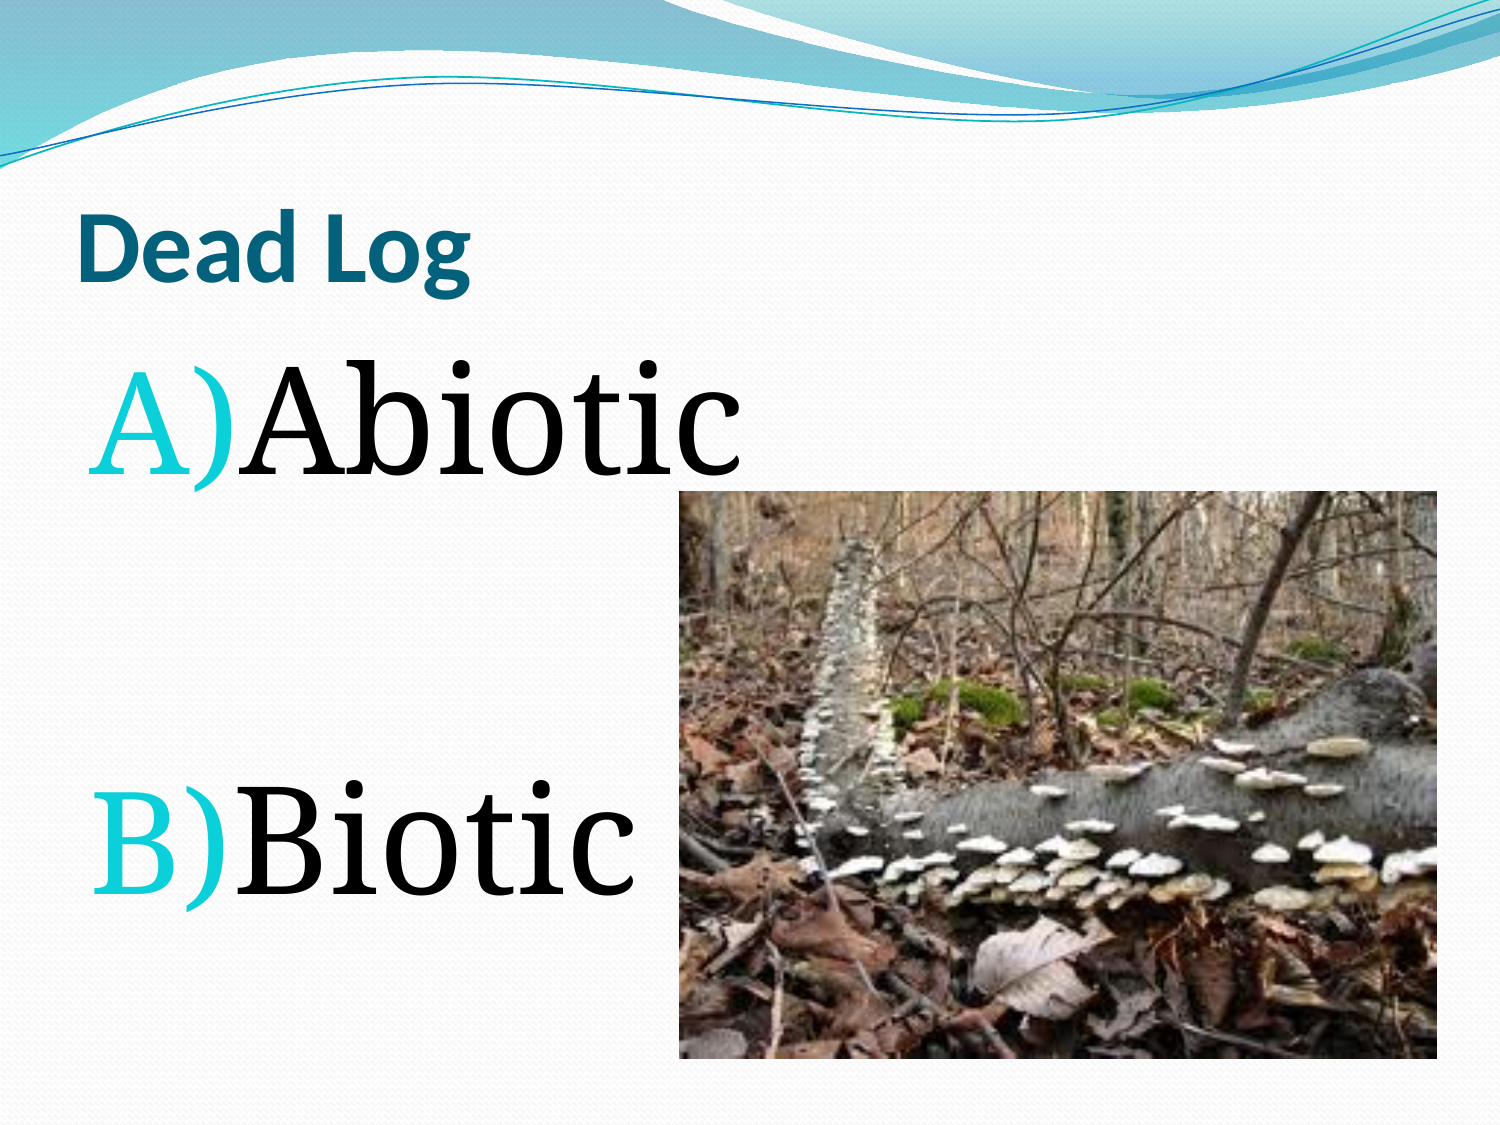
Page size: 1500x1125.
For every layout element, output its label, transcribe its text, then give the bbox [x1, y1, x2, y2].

picture [678, 491, 1437, 1059]
list Abiotic Biotic [75, 317, 1425, 1038]
title Dead Log [75, 115, 1425, 303]
